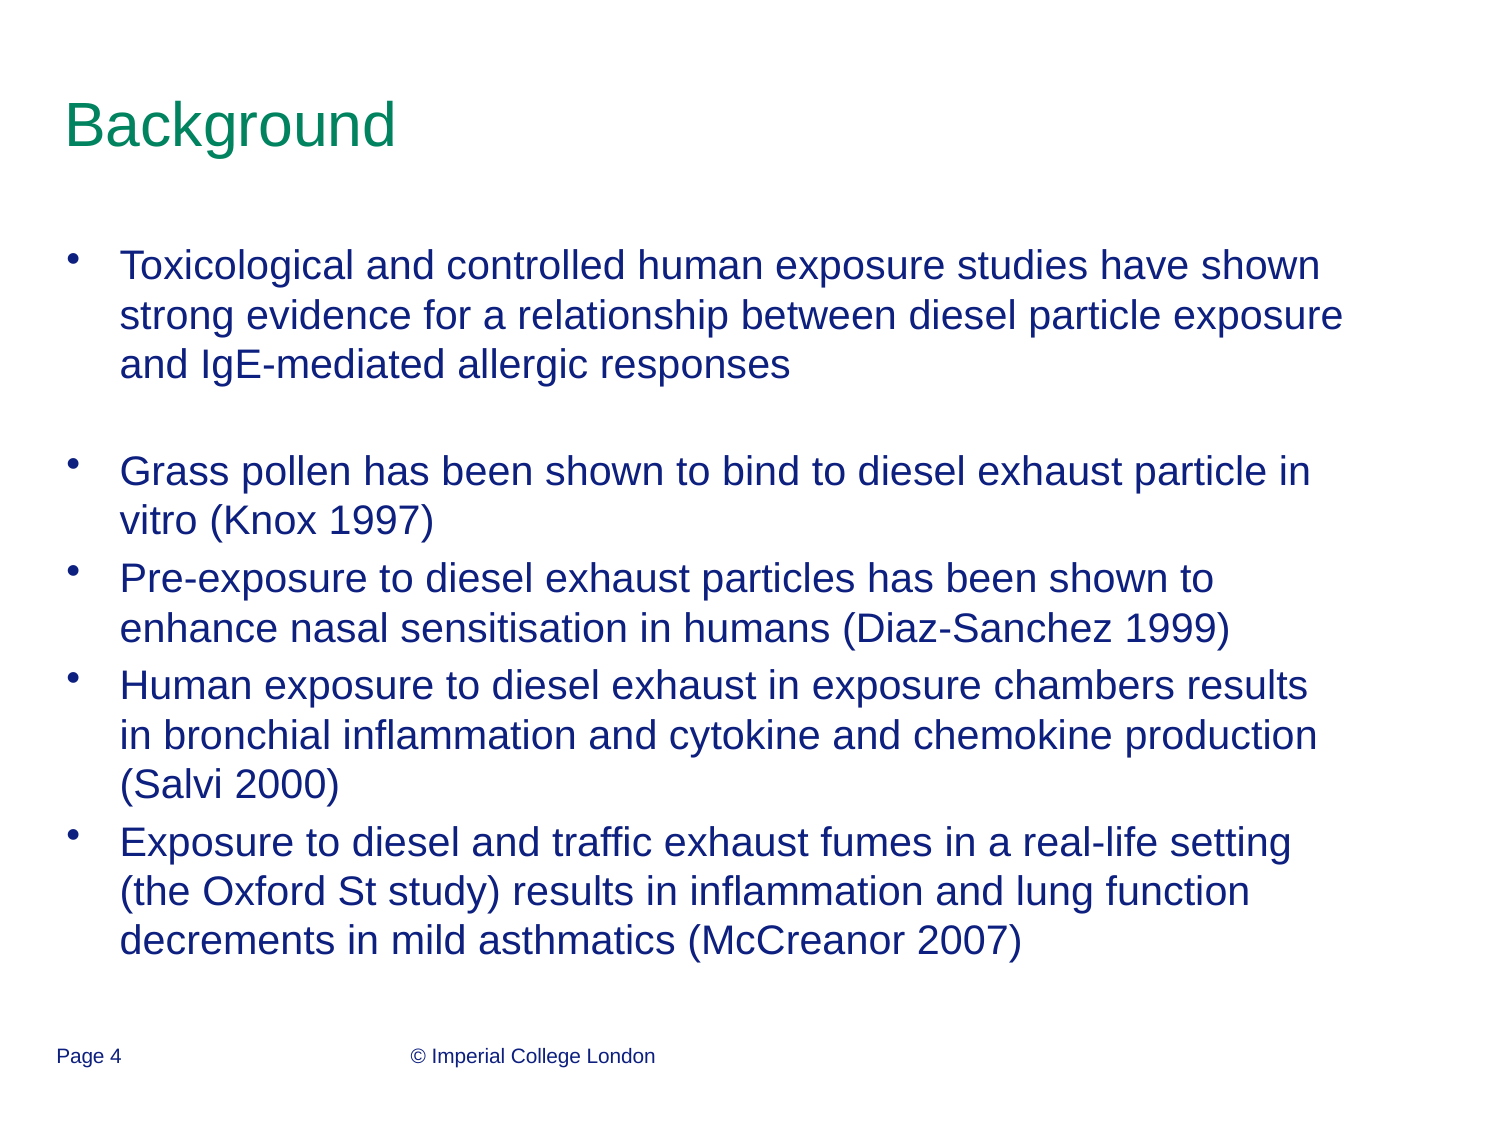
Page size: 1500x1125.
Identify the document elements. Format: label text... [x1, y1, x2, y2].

slide_number Page 4 [40, 1034, 392, 1114]
footer © Imperial College London [395, 1034, 871, 1114]
list Toxicological and controlled human exposure studies have shown strong evidence for a relationship between diesel particle exposure and IgE-mediated allergic responses Grass pollen has been shown to bind to diesel exhaust particle in vitro (Knox 1997) Pre-exposure to diesel exhaust particles has been shown to enhance nasal sensitisation in humans (Diaz-Sanchez 1999) Human exposure to diesel exhaust in exposure chambers results in bronchial inflammation and cytokine and chemokine production (Salvi 2000) Exposure to diesel and traffic exhaust fumes in a real-life setting (the Oxford St study) results in inflammation and lung function decrements in mild asthmatics (McCreanor 2007) [51, 230, 1365, 977]
title Background [48, 27, 1325, 216]
